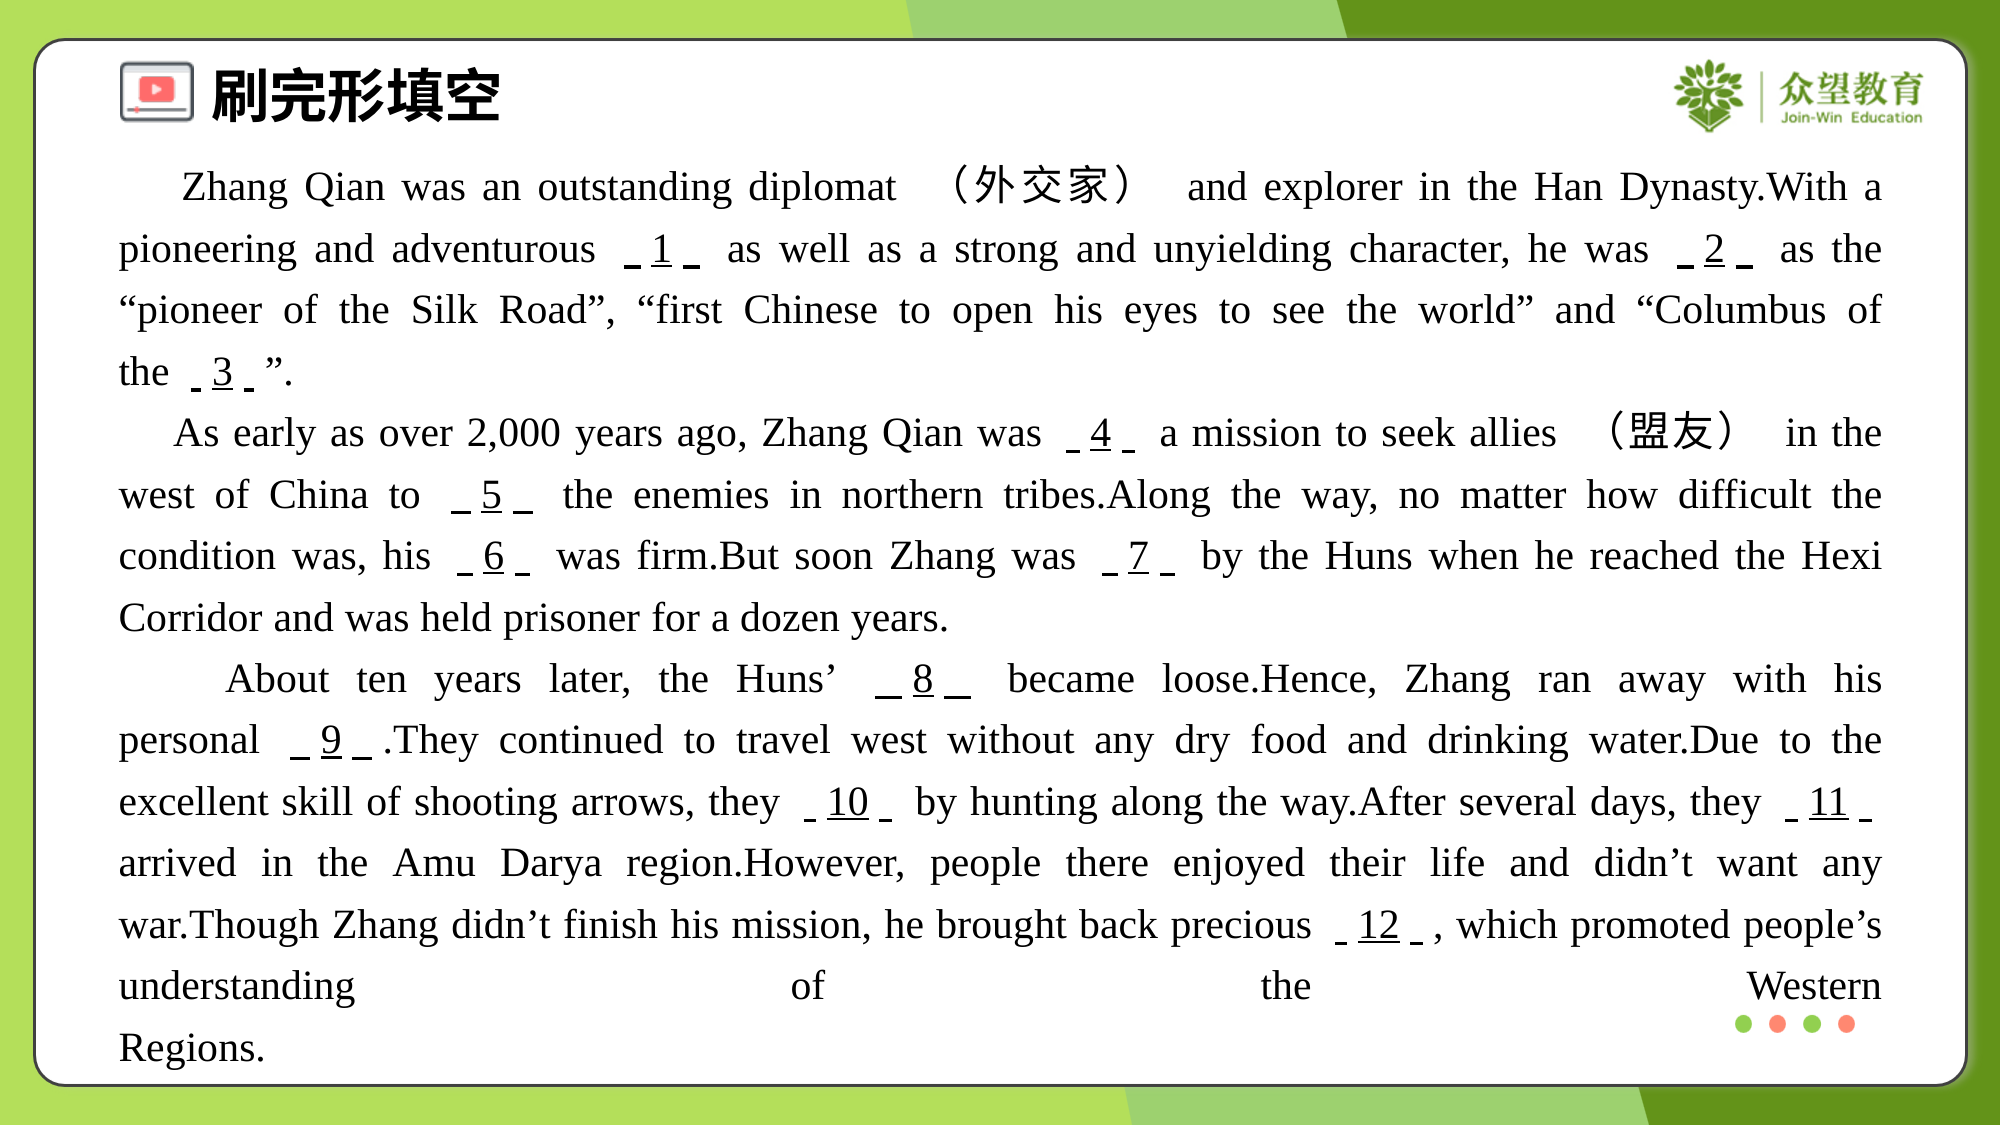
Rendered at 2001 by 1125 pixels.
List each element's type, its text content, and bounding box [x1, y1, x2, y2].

picture [0, 0, 2000, 1125]
text_box Zhang Qian was an outstanding diplomat （外交家） and explorer in the Han Dynasty.With a pioneering and adventurous . .1. . as well as a strong and unyielding character, he was . .2. . as the “pioneer of the Silk Road”, “first Chinese to open his eyes to see the world” and “Columbus of the . .3. .”. As early as over 2,000 years ago, Zhang Qian was . .4. . a mission to seek allies （盟友） in the west of China to . .5. . the enemies in northern tribes.Along the way, no matter how difficult the condition was, his . .6. . was firm.But soon Zhang was . .7. . by the Huns when he reached the Hexi Corridor and was held prisoner for a dozen years. About ten years later, the Huns’ . .8. . became loose.Hence, Zhang ran away with his personal . .9. ..They continued to travel west without any dry food and drinking water.Due to the excellent skill of shooting arrows, they . .10. . by hunting along the way.After several days, they . .11. . arrived in the Amu Darya region.However, people there enjoyed their life and didn’t want any war.Though Zhang didn’t finish his mission, he brought back precious . .12. ., which promoted people’s understanding of the Western Regions.#3 [118, 147, 1883, 1003]
